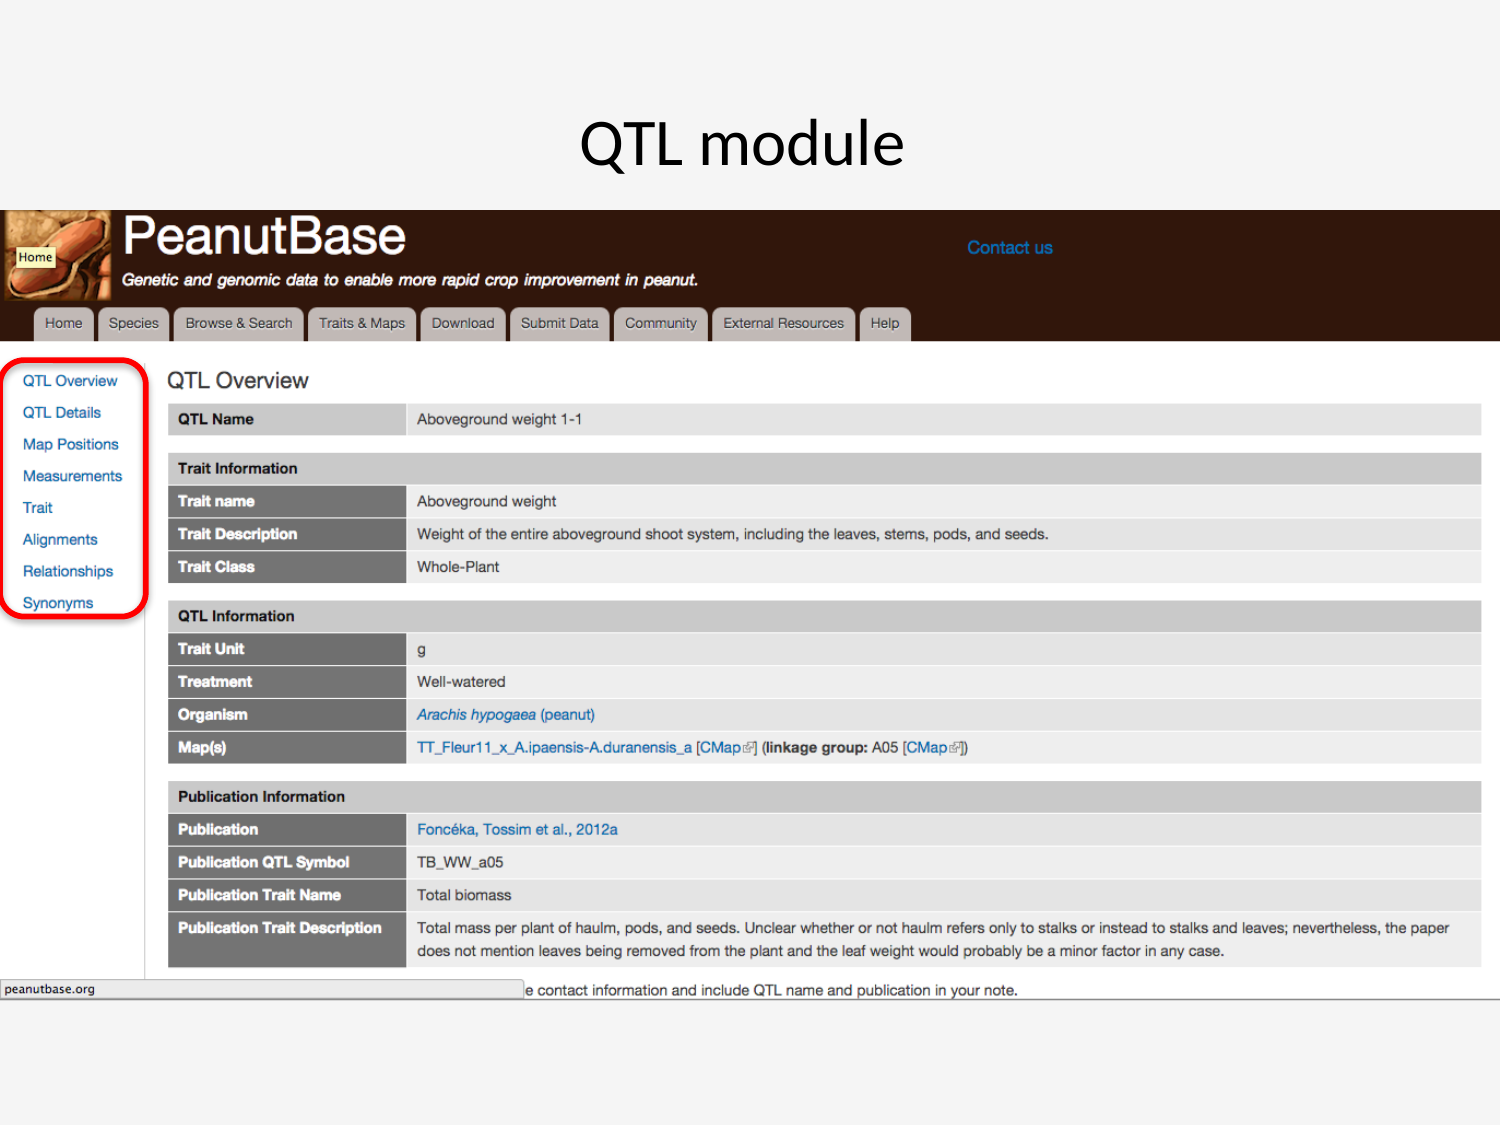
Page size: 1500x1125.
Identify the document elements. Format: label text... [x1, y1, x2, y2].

title QTL module [75, 45, 1425, 208]
picture [0, 210, 1500, 1001]
